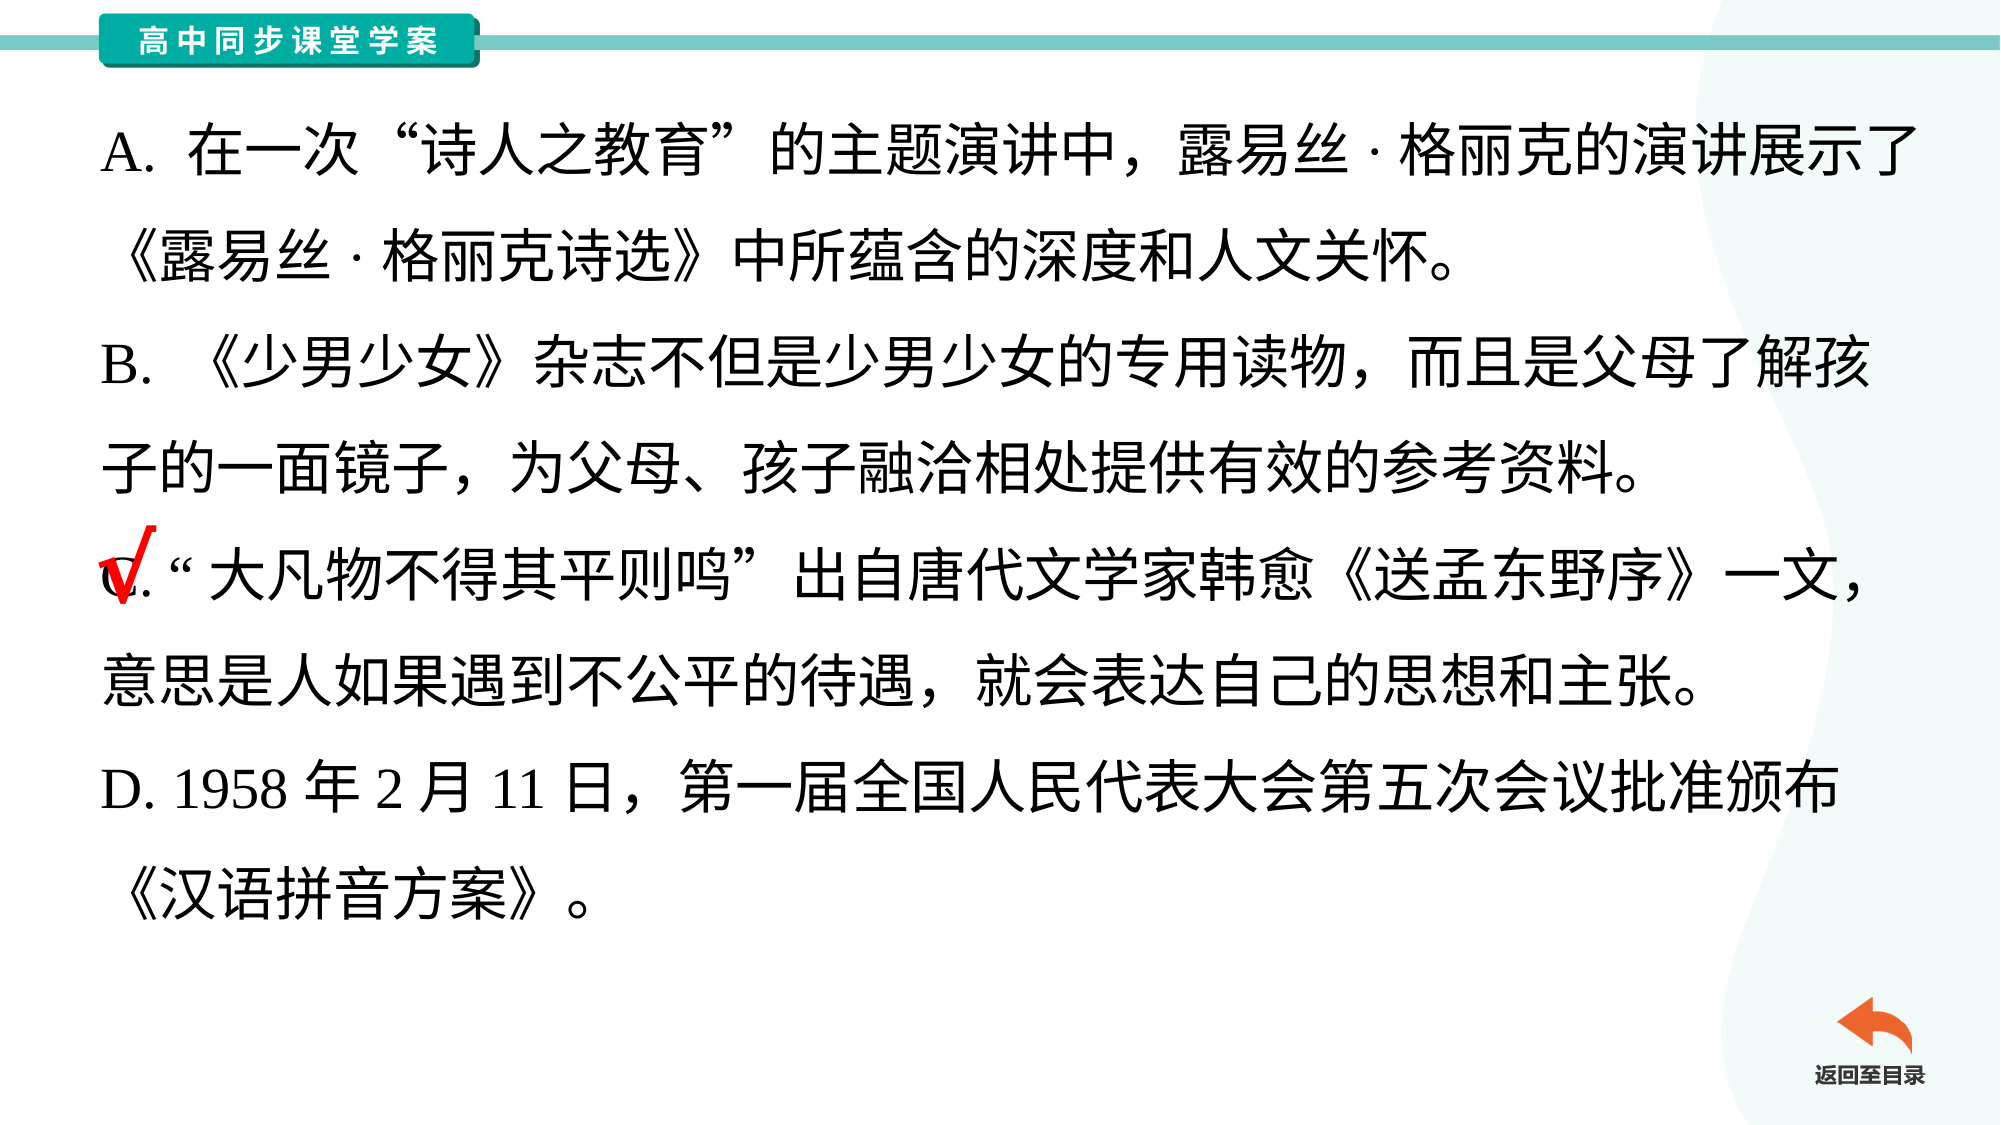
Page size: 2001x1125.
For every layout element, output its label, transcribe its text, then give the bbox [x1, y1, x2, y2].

text_box √ [95, 510, 157, 621]
text_box A. 在一次“诗人之教育”的主题演讲中，露易丝·格丽克的演讲展示了 《露易丝·格丽克诗选》中所蕴含的深度和人文关怀。 B. 《少男少女》杂志不但是少男少女的专用读物，而且是父母了解孩 子的一面镜子，为父母、孩子融洽相处提供有效的参考资料。 C. “大凡物不得其平则鸣”出自唐代文学家韩愈《送孟东野序》一文， 意思是人如果遇到不公平的待遇，就会表达自己的思想和主张。 D. 1958年2月11日，第一届全国人民代表大会第五次会议批准颁布 《汉语拼音方案》。 [100, 76, 1899, 927]
picture [0, 0, 2000, 1125]
